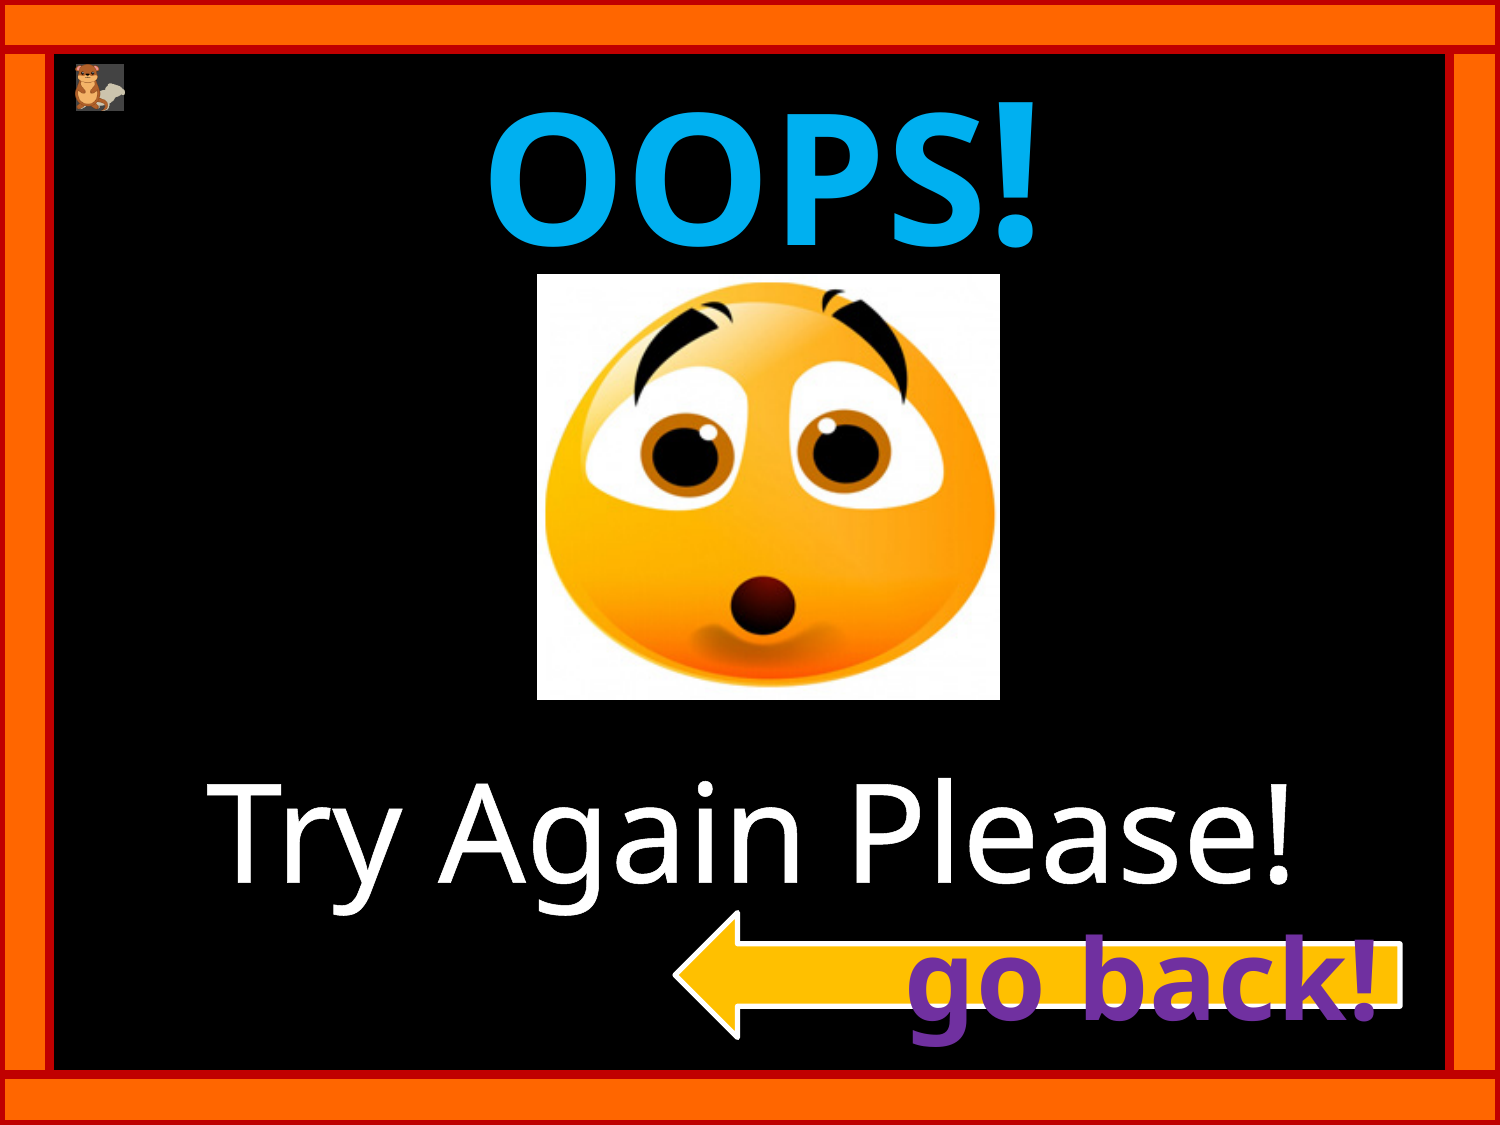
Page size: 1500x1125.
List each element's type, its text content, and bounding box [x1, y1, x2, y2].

text_box [1445, 54, 1500, 1070]
picture [537, 274, 1001, 701]
text_box OOPS! [465, 54, 1060, 293]
text_box [0, 54, 54, 1070]
text_box [0, 1070, 1500, 1125]
text_box [1397, 939, 1405, 1011]
text_box [0, 0, 1500, 54]
text_box go back! [889, 899, 1397, 1050]
text_box [670, 908, 889, 1042]
text_box Try Again Please! [190, 737, 1313, 918]
picture [74, 63, 126, 112]
